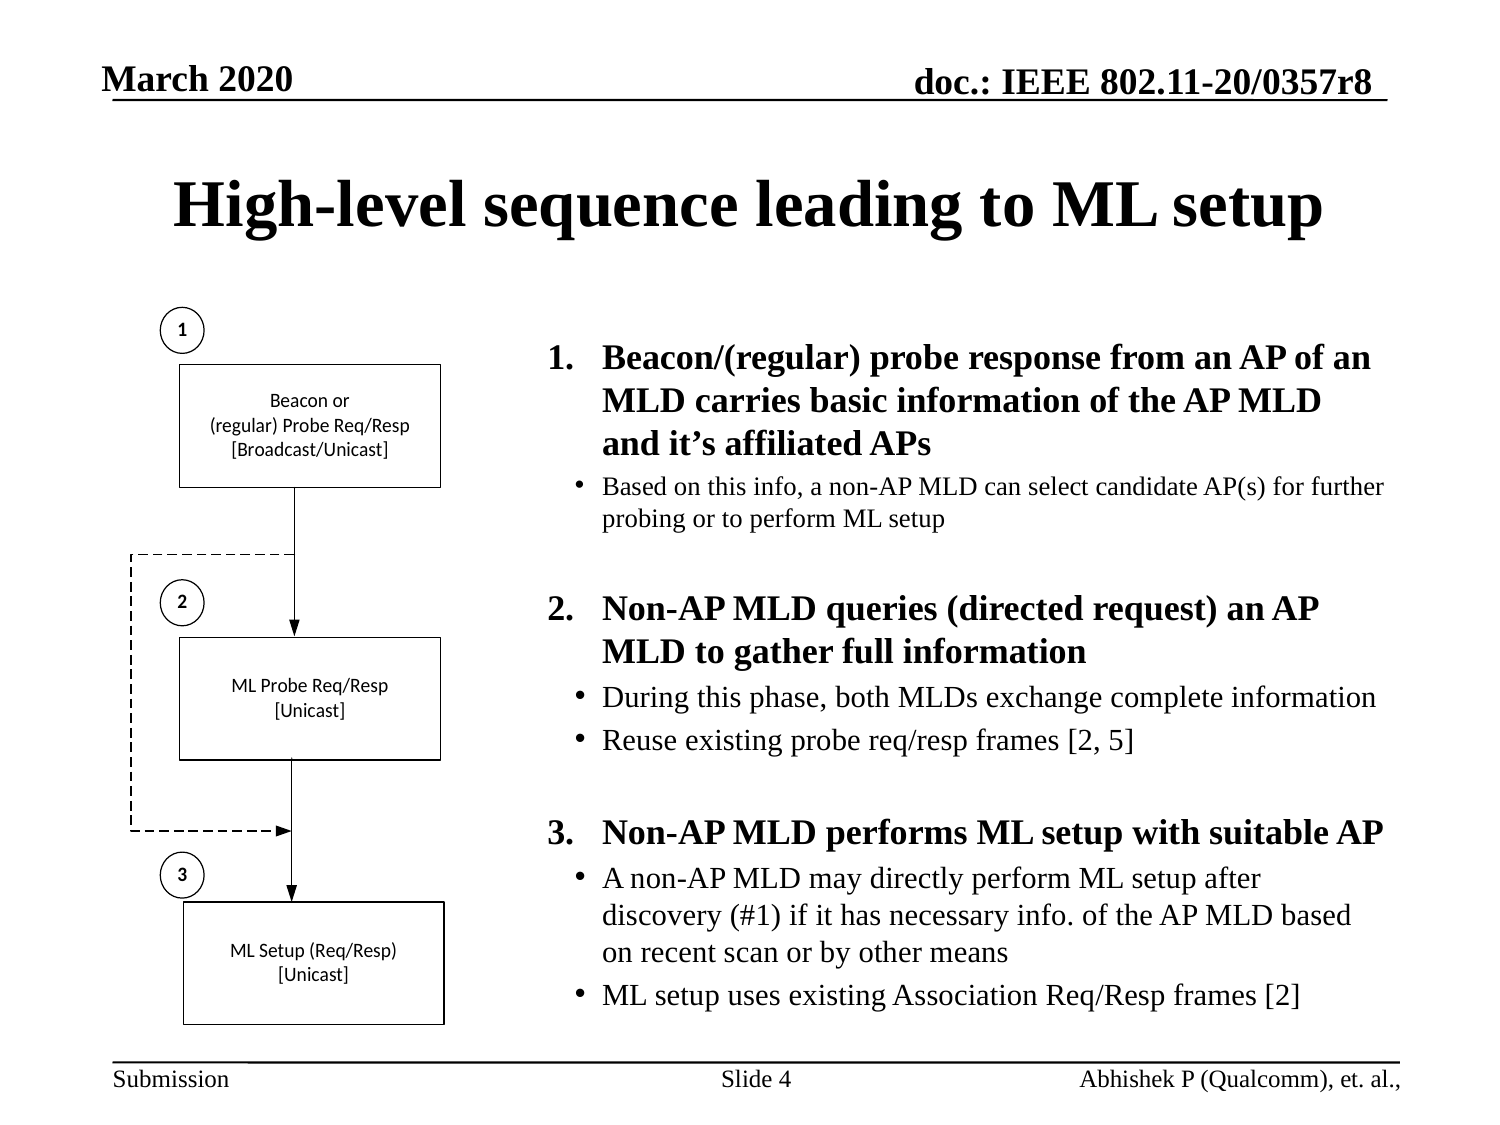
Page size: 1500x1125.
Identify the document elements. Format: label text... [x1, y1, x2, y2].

slide_number Slide 4 [712, 1061, 801, 1093]
text_box [546, 249, 1402, 1050]
title High-level sequence leading to ML setup [112, 112, 1388, 288]
footer Abhishek P (Qualcomm), et. al., [949, 1061, 1402, 1093]
list Beacon/(regular) probe response from an AP of an MLD carries basic information of the AP MLD and it’s affiliated APs Based on this info, a non-AP MLD can select candidate AP(s) for further probing or to perform ML setup Non-AP MLD queries (directed request) an AP MLD to gather full information During this phase, both MLDs exchange complete information Reuse existing probe req/resp frames [2, 5] Non-AP MLD performs ML setup with suitable AP A non-AP MLD may directly perform ML setup after discovery (#1) if it has necessary info. of the AP MLD based on recent scan or by other means ML setup uses existing Association Req/Resp frames [2] [531, 325, 1402, 1051]
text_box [112, 303, 448, 1029]
